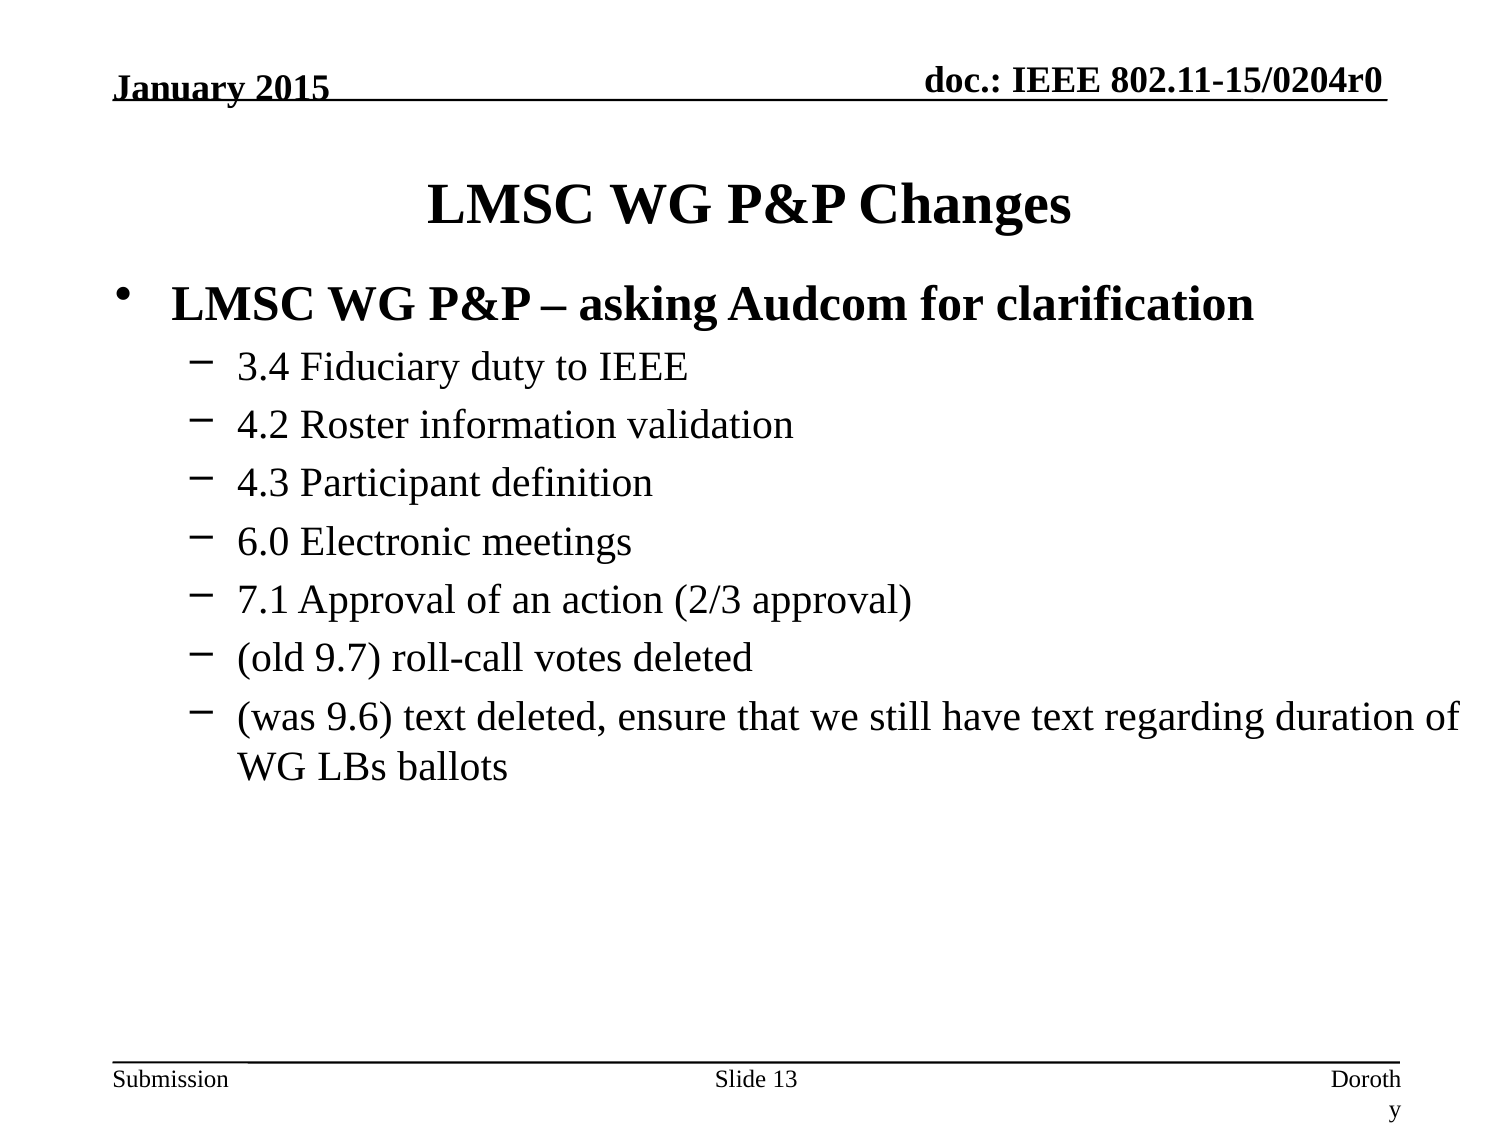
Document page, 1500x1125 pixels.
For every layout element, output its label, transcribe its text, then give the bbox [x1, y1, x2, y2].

footer Dorothy Stanley, Aruba Networks [1324, 1061, 1402, 1093]
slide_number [112, 62, 401, 109]
title LMSC WG P&P Changes [24, 112, 1476, 288]
slide_number Slide 13 [712, 1061, 800, 1093]
list LMSC WG P&P – asking Audcom for clarification 3.4 Fiduciary duty to IEEE 4.2 Roster information validation 4.3 Participant definition 6.0 Electronic meetings 7.1 Approval of an action (2/3 approval) (old 9.7) roll-call votes deleted (was 9.6) text deleted, ensure that we still have text regarding duration of WG LBs ballots [99, 262, 1488, 1038]
